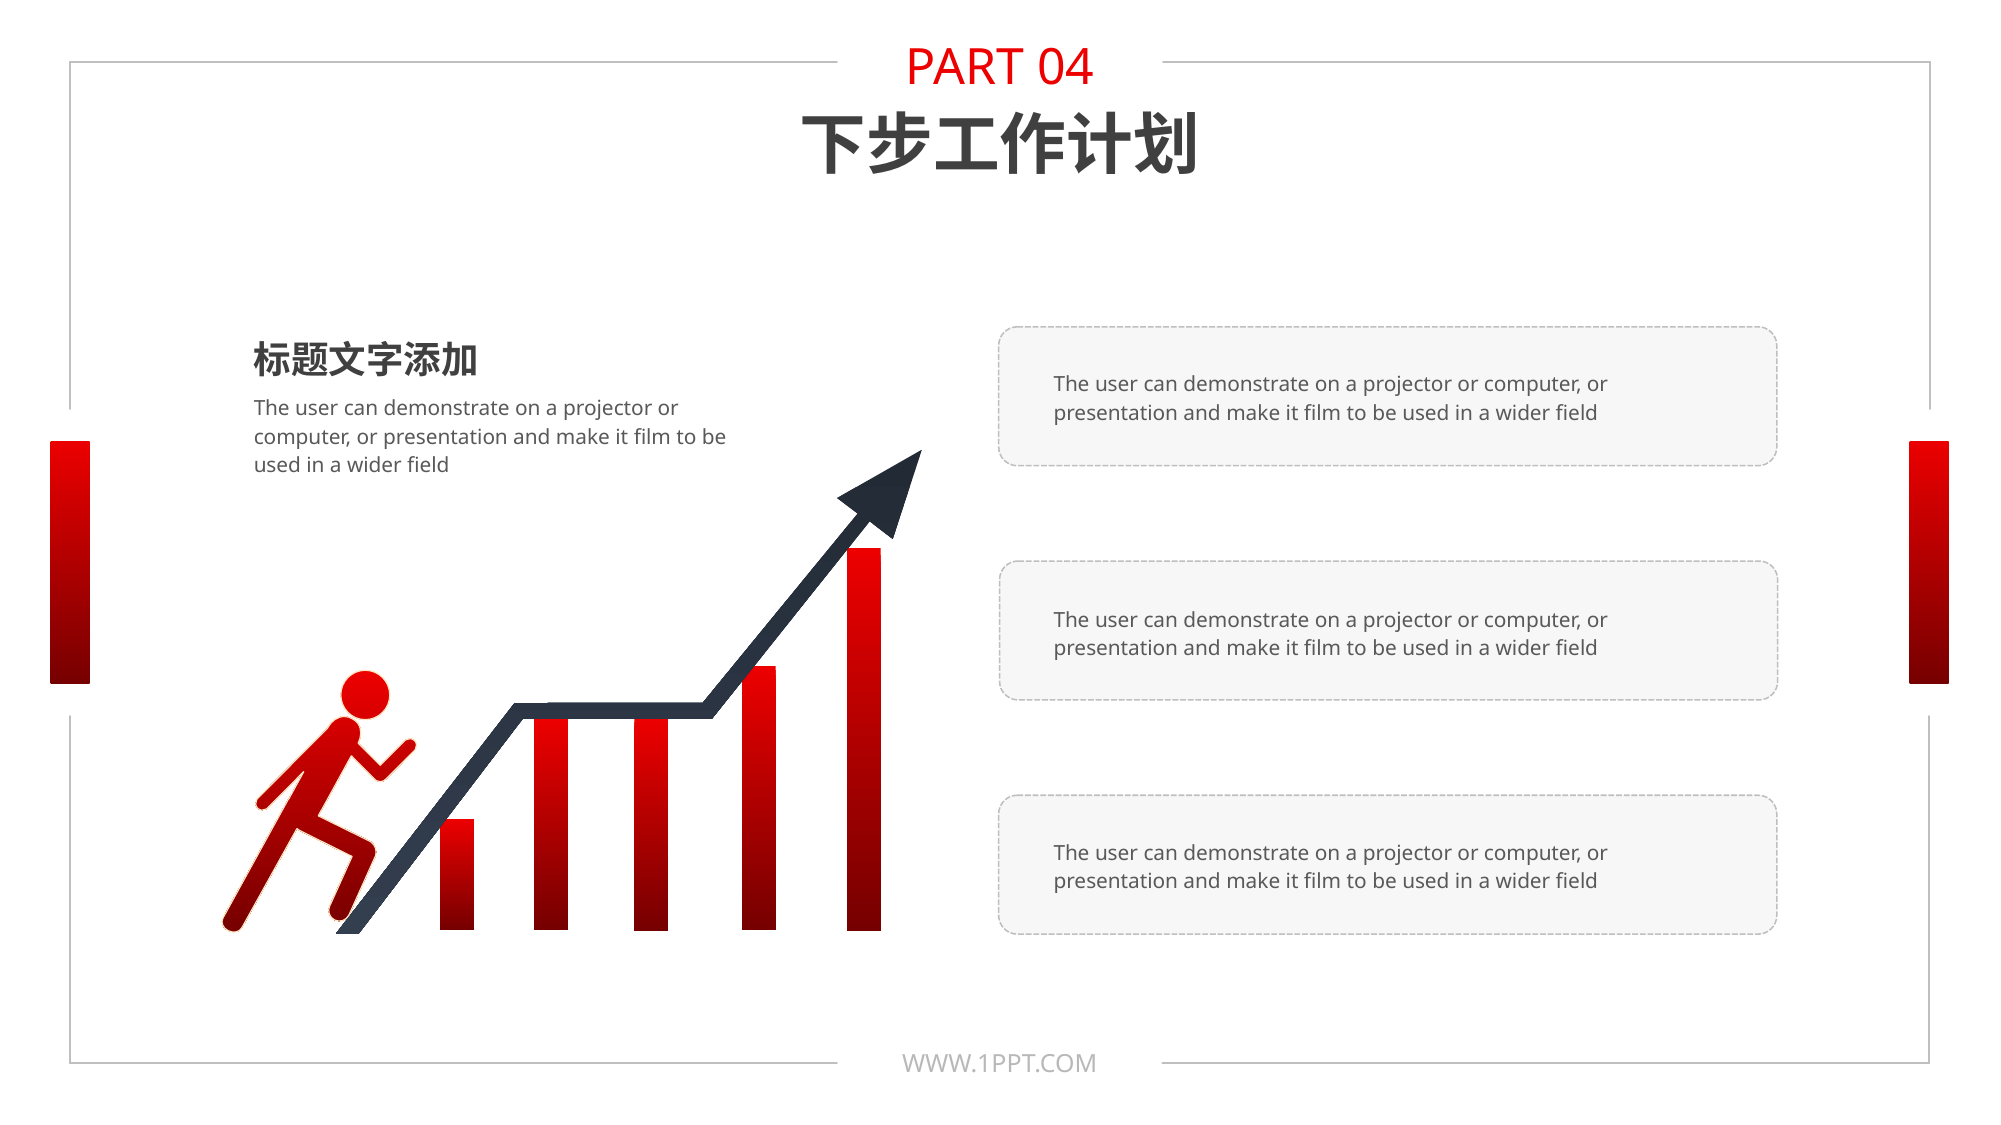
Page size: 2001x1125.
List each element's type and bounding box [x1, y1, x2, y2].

text_box [999, 560, 1778, 700]
text_box [238, 328, 759, 486]
text_box [782, 26, 1217, 191]
text_box [998, 326, 1777, 466]
text_box [221, 449, 922, 935]
text_box [998, 795, 1777, 935]
